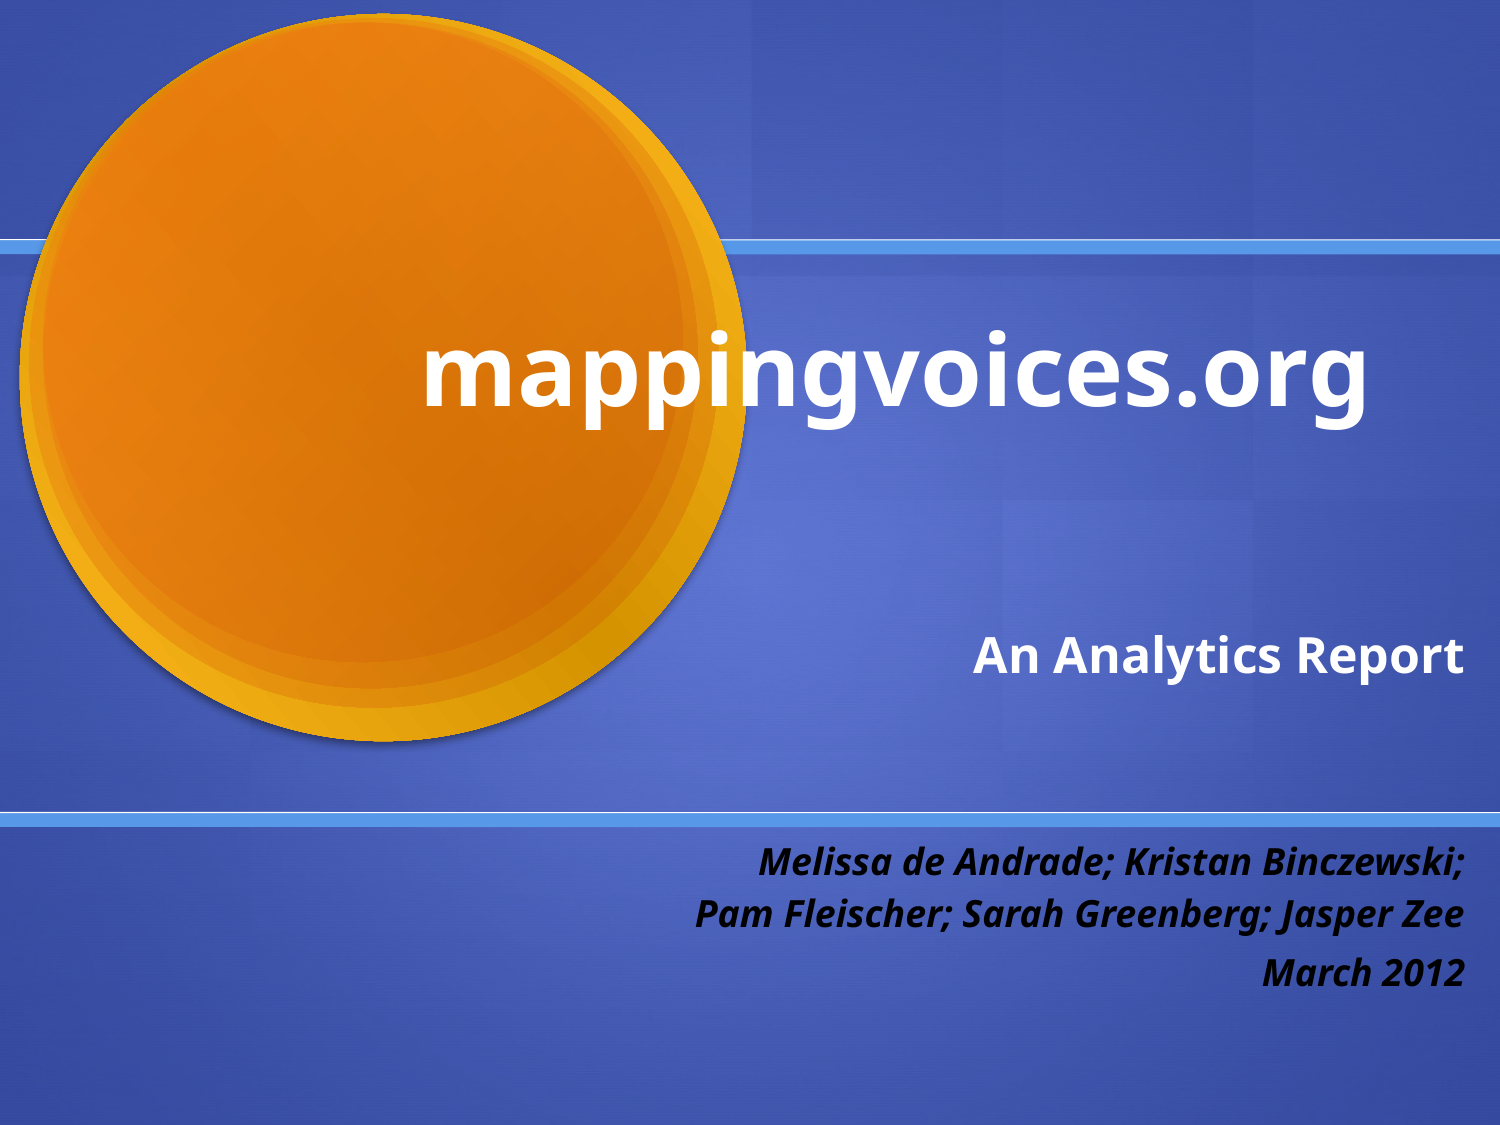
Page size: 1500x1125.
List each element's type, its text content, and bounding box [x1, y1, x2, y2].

title mappingvoices.org [112, 223, 1388, 442]
subtitle An Analytics Report Melissa de Andrade; Kristan Binczewski; Pam Fleischer; Sarah Greenberg; Jasper Zee March 2012 [675, 608, 1481, 1125]
